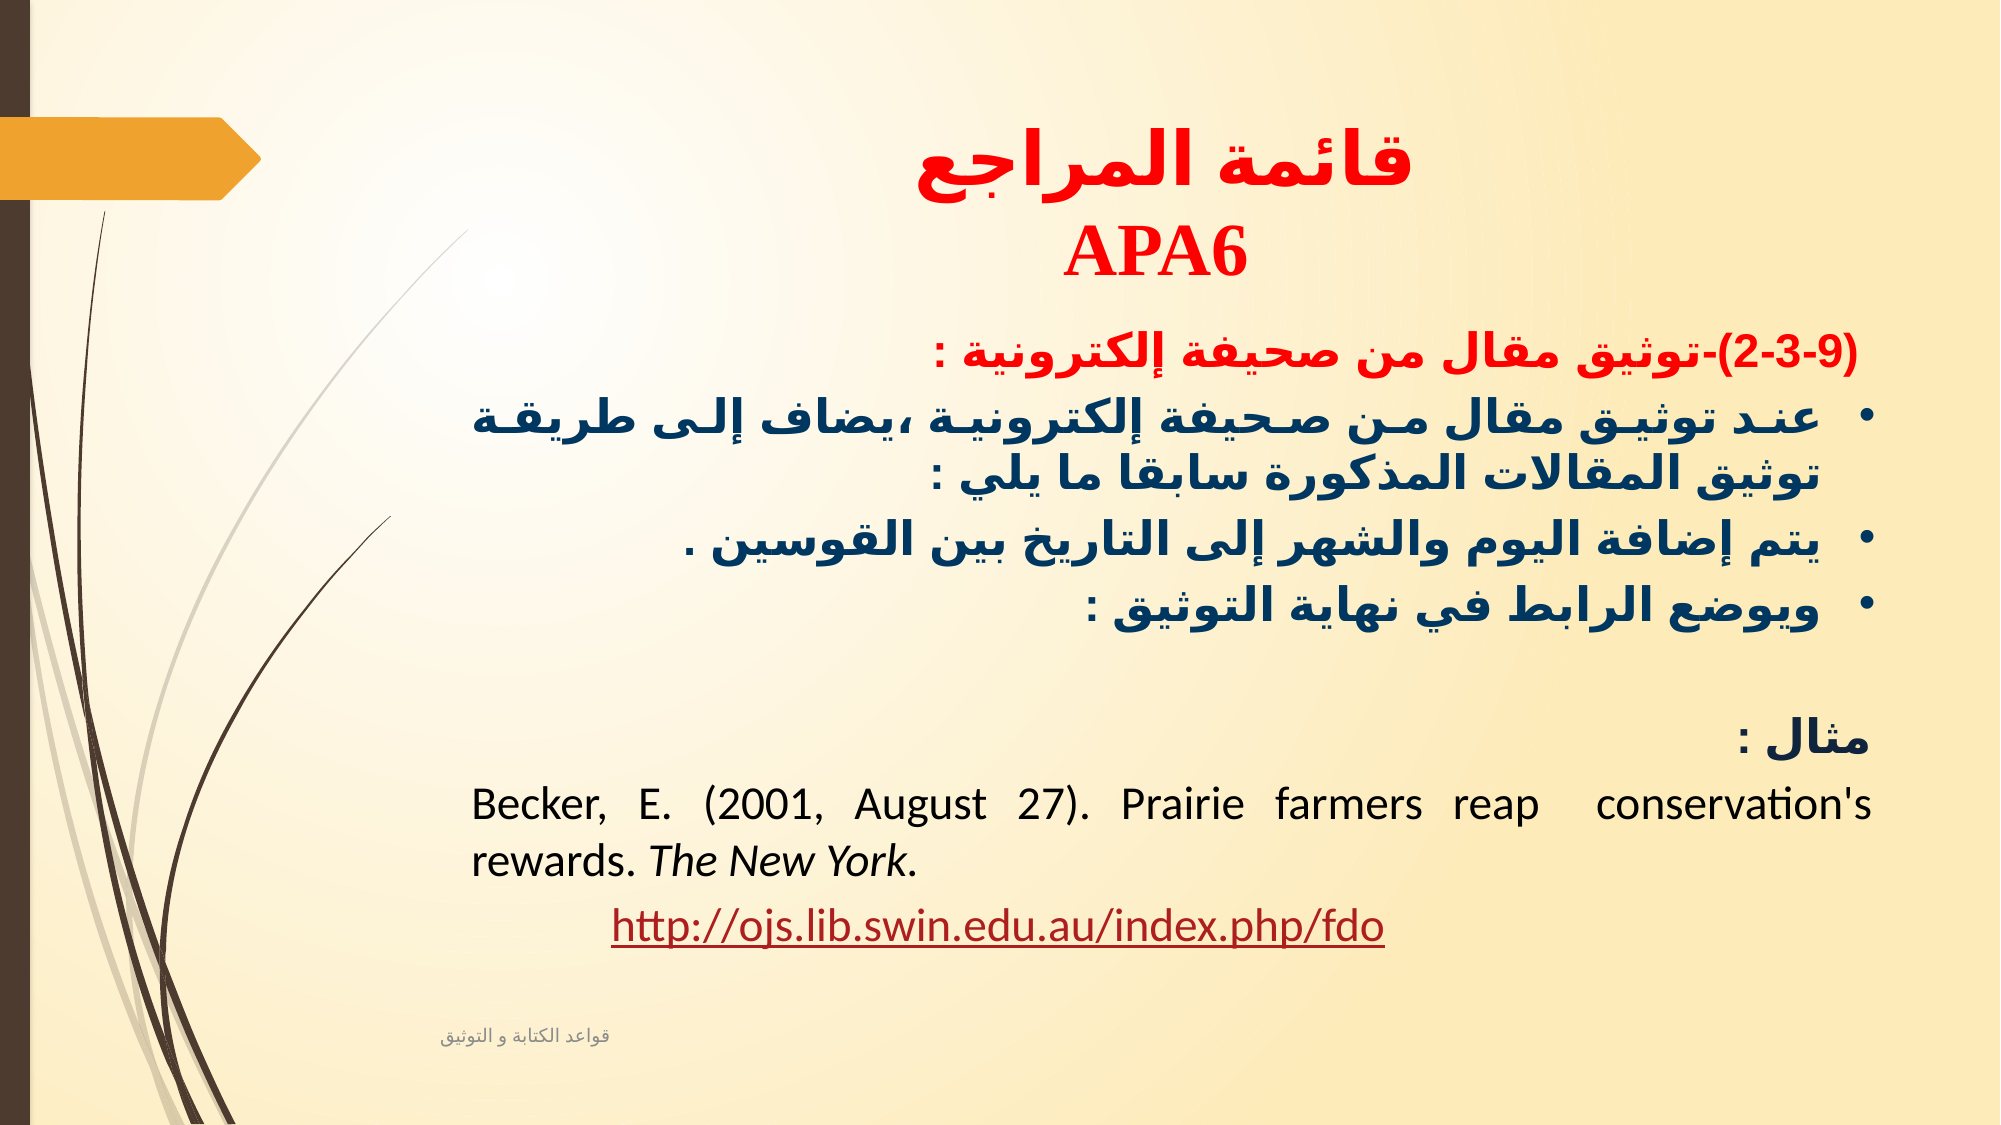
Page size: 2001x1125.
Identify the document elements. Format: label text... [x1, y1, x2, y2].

footer قواعد الكتابة و التوثيق [424, 1006, 1675, 1067]
list (2-3-9)-توثيق مقال من صحيفة إلكترونية : عند توثيق مقال من صحيفة إلكترونية ،يضاف إلى طريقة توثيق المقالات المذكورة سابقا ما يلي : يتم إضافة اليوم والشهر إلى التاريخ بين القوسين . ويوضع الرابط في نهاية التوثيق : مثال : Becker, E. (2001, August 27). Prairie farmers reap conservation's rewards. The New York. http://ojs.lib.swin.edu.au/index.php/fdo [456, 312, 1888, 1025]
title قائمة المراجع APA6 [425, 102, 1888, 313]
